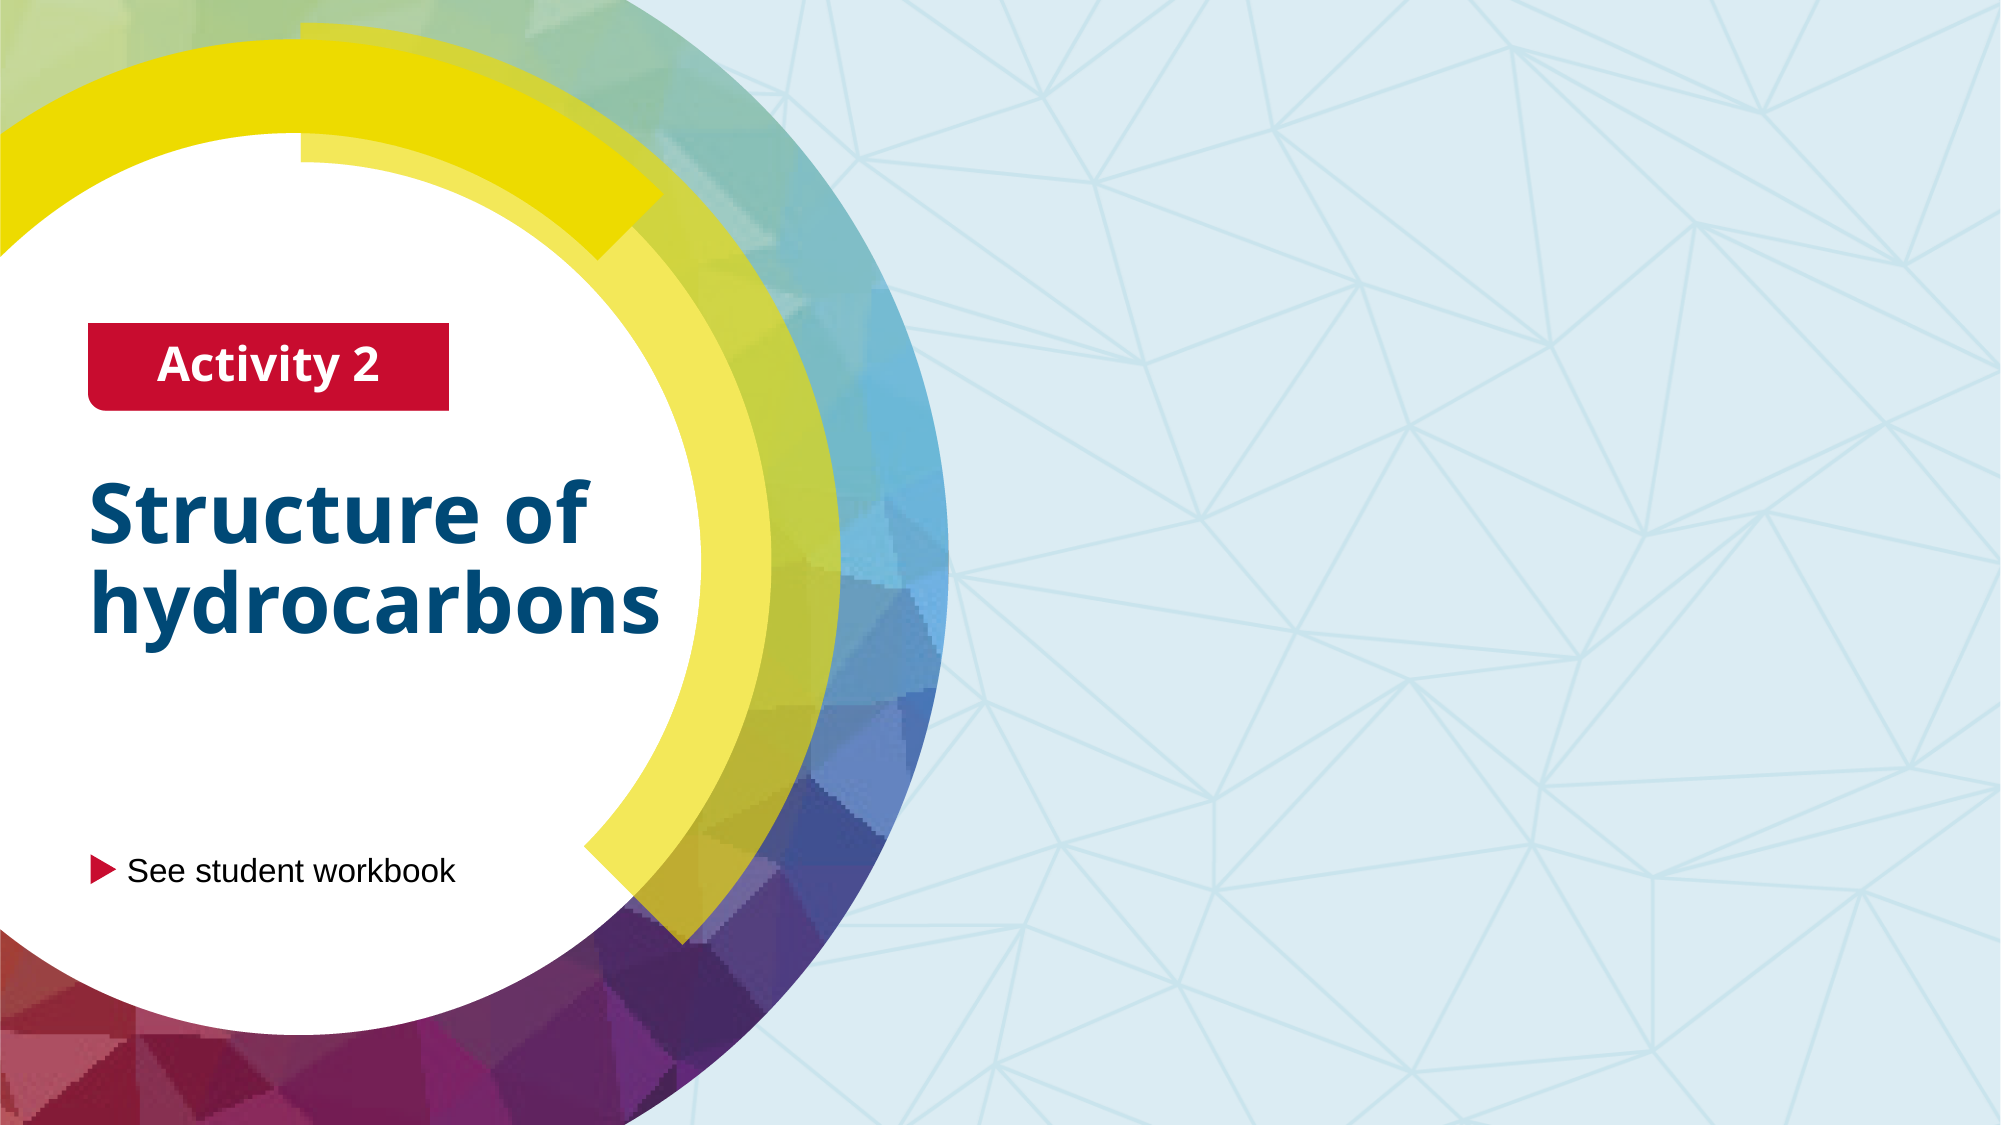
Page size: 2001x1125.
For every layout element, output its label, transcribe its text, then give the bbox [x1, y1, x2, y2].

picture [0, 0, 2001, 1125]
list See student workbook [126, 802, 680, 890]
title Structure of hydrocarbons [88, 471, 680, 619]
list Activity 2 [88, 323, 449, 410]
